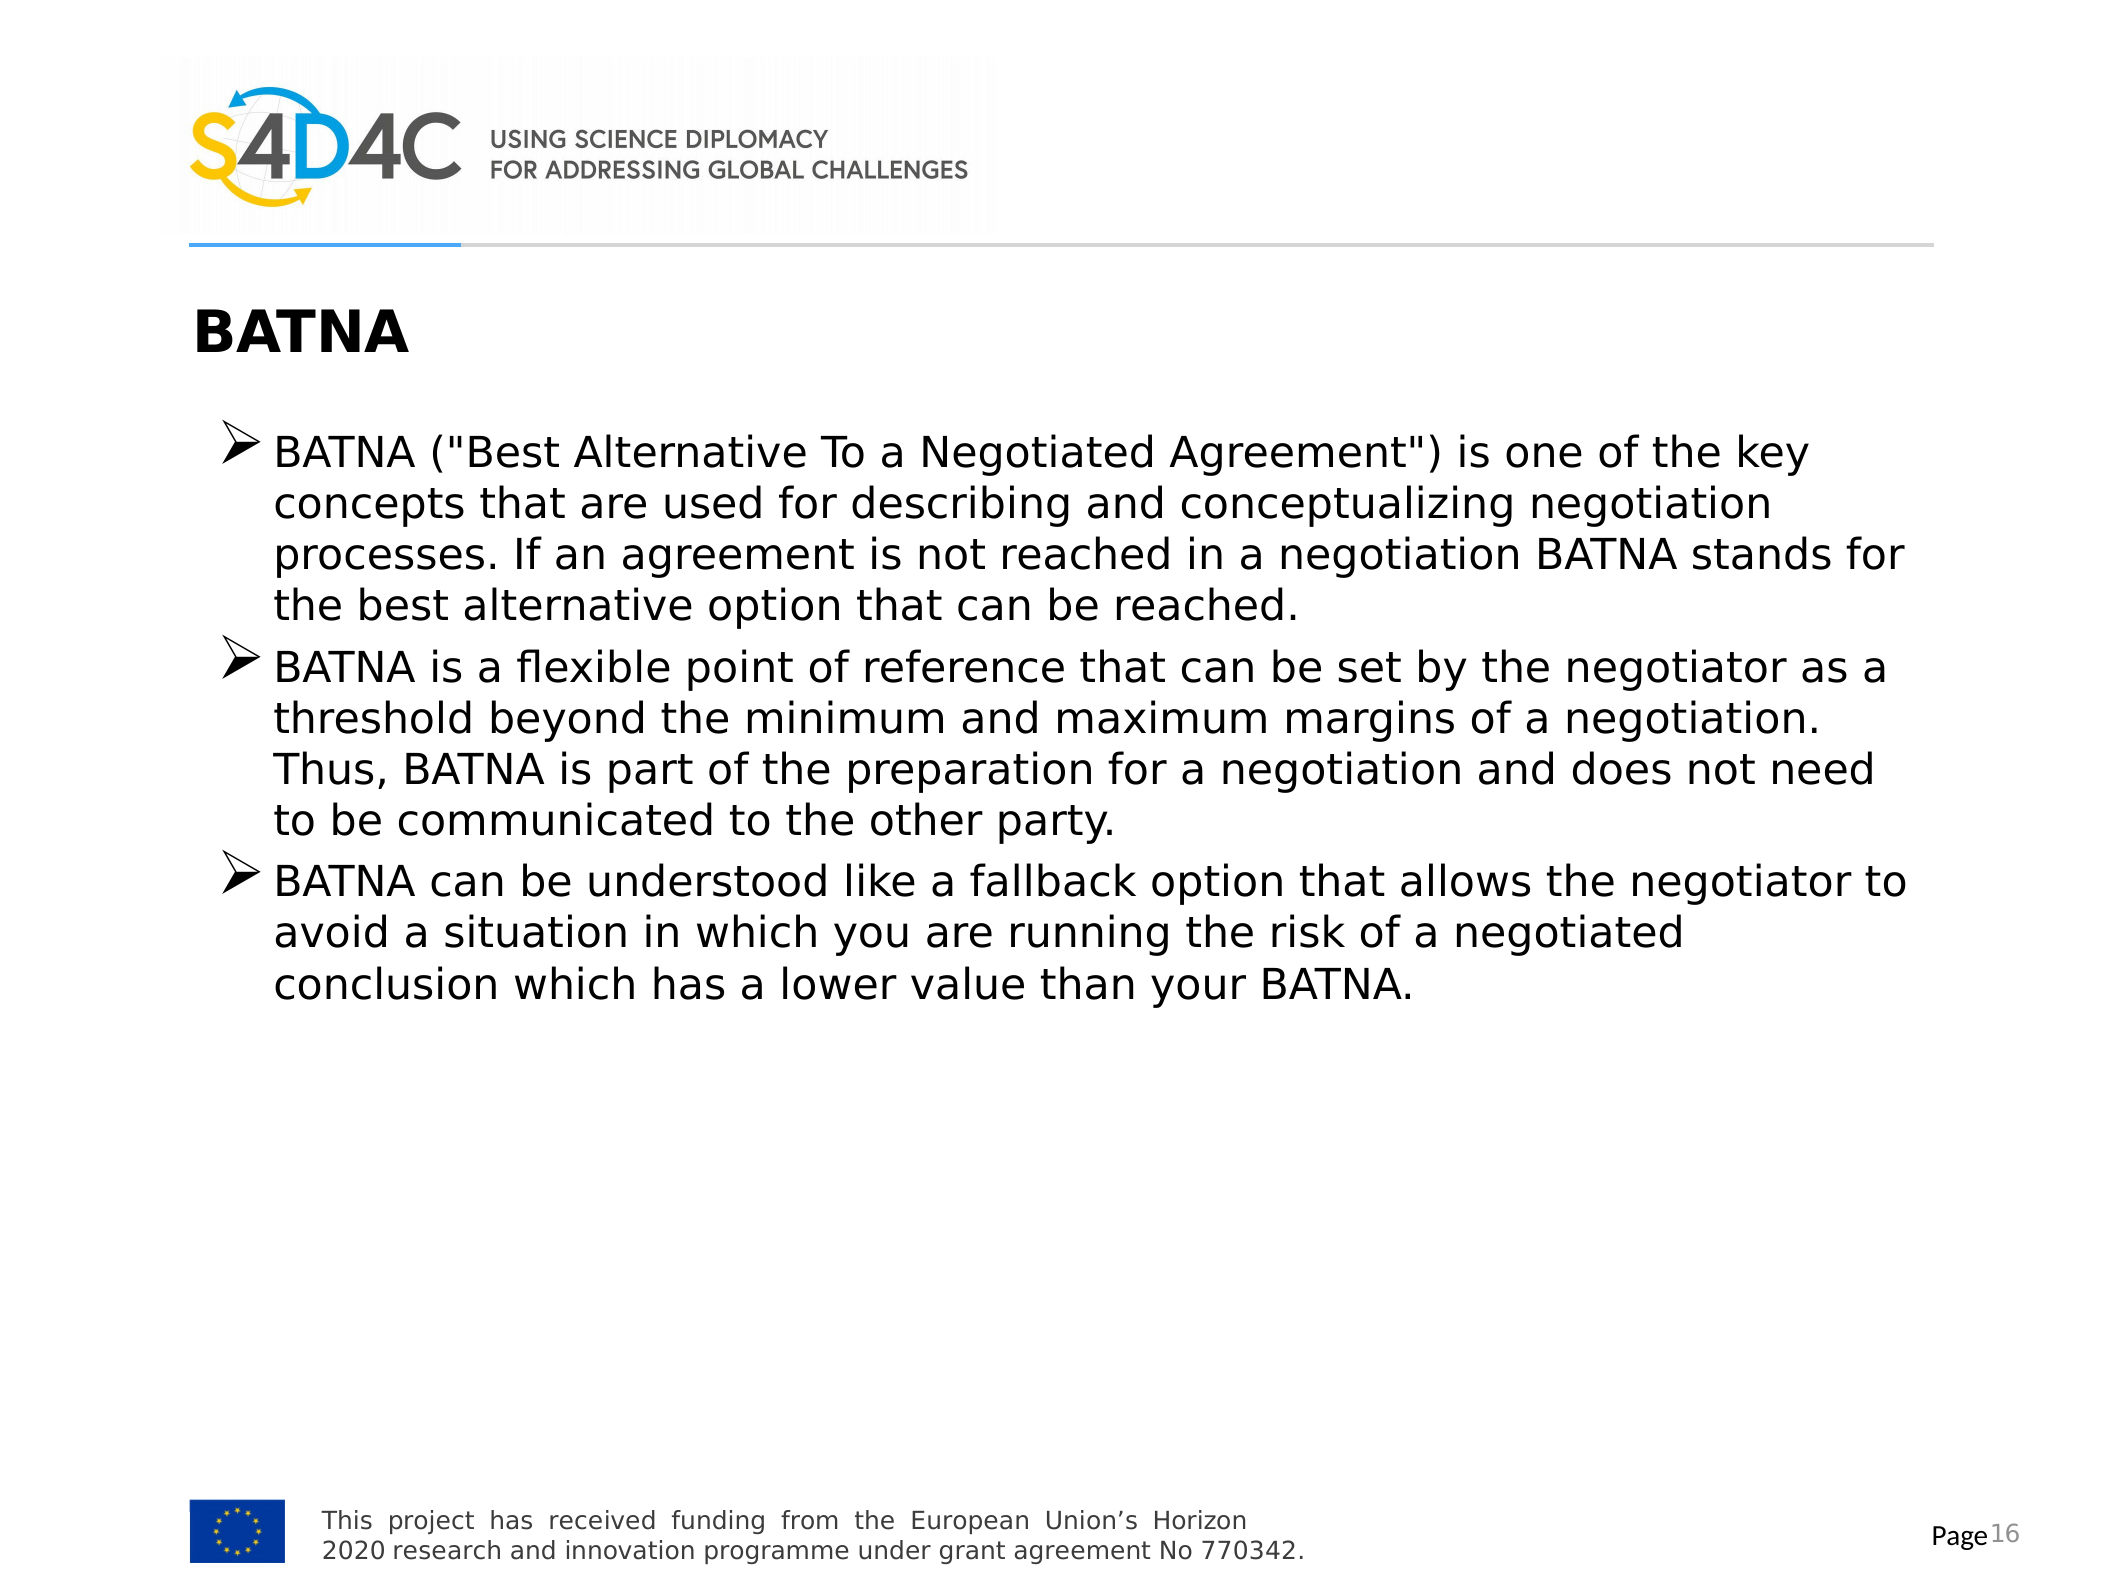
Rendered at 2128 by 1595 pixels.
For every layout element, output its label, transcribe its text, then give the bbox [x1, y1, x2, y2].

text_box BATNA [189, 294, 1946, 365]
slide_number 16 [1531, 1517, 2021, 1548]
picture [161, 57, 997, 235]
picture [189, 1499, 285, 1563]
footer This project has received funding from the European Union’s Horizon 2020 research and innovation programme under grant agreement No 770342. [319, 1504, 1328, 1564]
text_box BATNA ("Best Alternative To a Negotiated Agreement") is one of the key concepts that are used for describing and conceptualizing negotiation processes. If an agreement is not reached in a negotiation BATNA stands for the best alternative option that can be reached. BATNA is a flexible point of reference that can be set by the negotiator as a threshold beyond the minimum and maximum margins of a negotiation. Thus, BATNA is part of the preparation for a negotiation and does not need to be communicated to the other party. BATNA can be understood like a fallback option that allows the negotiator to avoid a situation in which you are running the risk of a negotiated conclusion which has a lower value than your BATNA. [189, 417, 1941, 1016]
